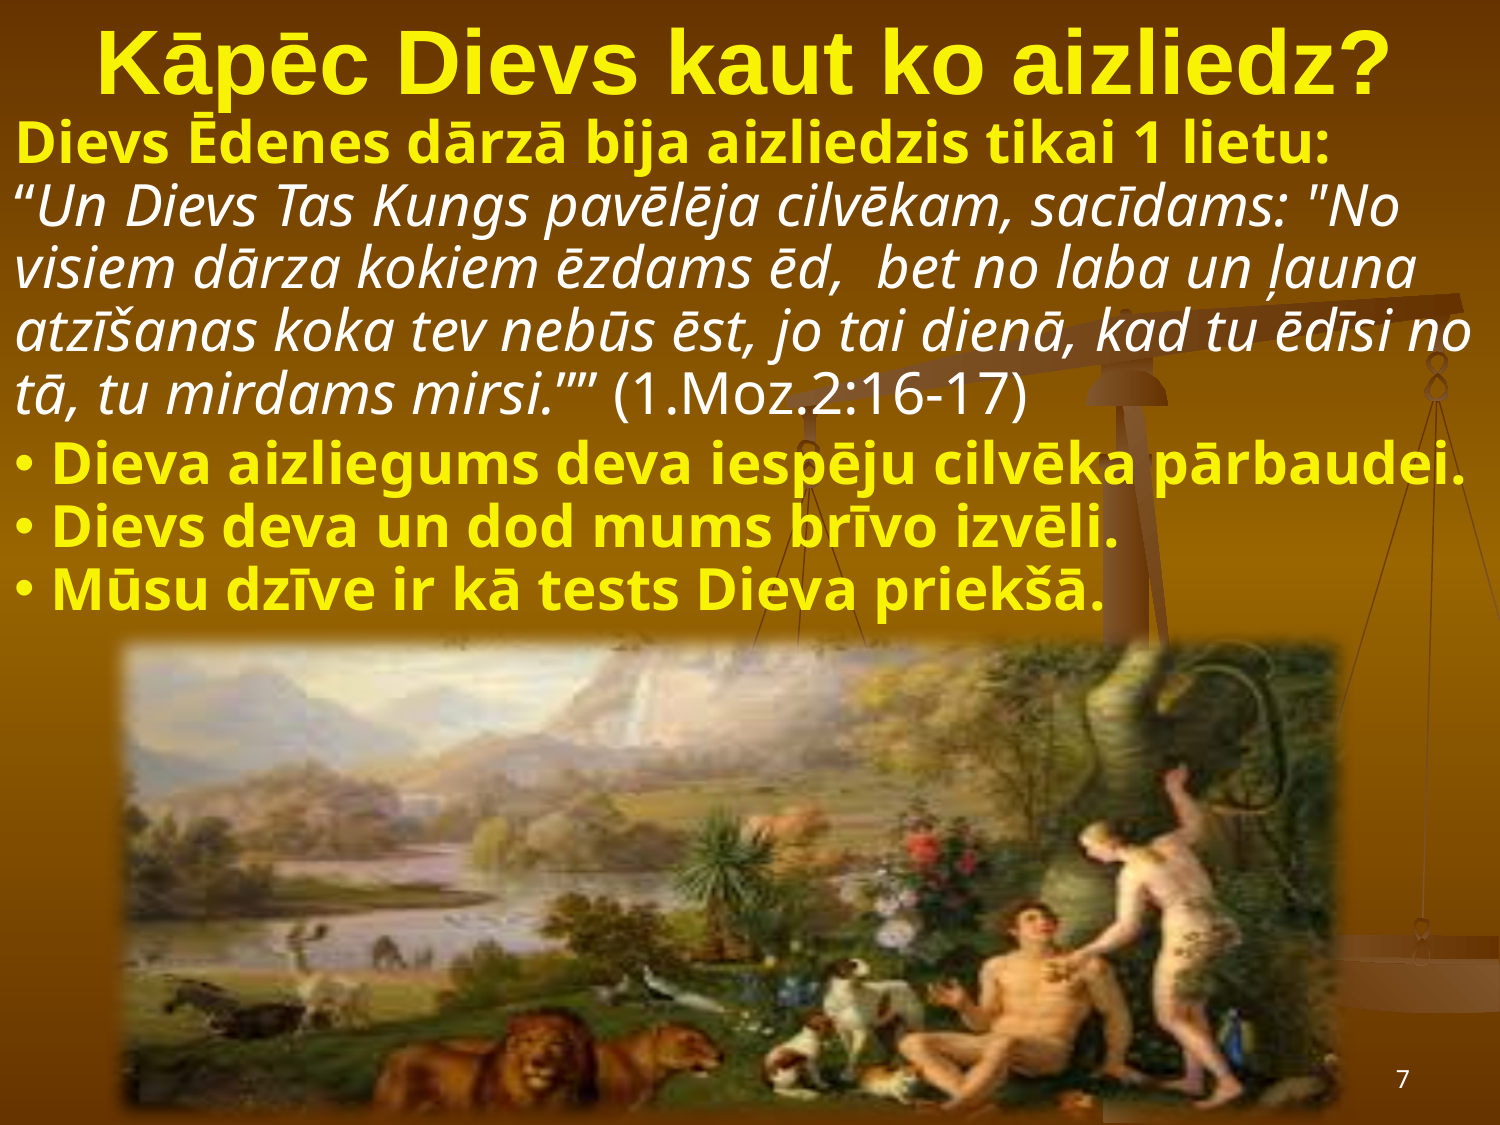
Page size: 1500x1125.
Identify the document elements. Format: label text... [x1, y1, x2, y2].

slide_number 7 [1357, 1029, 1426, 1106]
text_box Dieva aizliegums deva iespēju cilvēka pārbaudei. Dievs deva un dod mums brīvo izvēli. Mūsu dzīve ir kā tests Dieva priekšā. [0, 426, 1500, 631]
picture [105, 627, 1354, 1125]
text_box Dievs Ēdenes dārzā bija aizliedzis tikai 1 lietu: “Un Dievs Tas Kungs pavēlēja cilvēkam, sacīdams: "No visiem dārza kokiem ēzdams ēd, bet no laba un ļauna atzīšanas koka tev nebūs ēst, jo tai dienā, kad tu ēdīsi no tā, tu mirdams mirsi.”” (1.Moz.2:16-17) [0, 105, 1500, 426]
title Kāpēc Dievs kaut ko aizliedz? [70, 0, 1421, 105]
